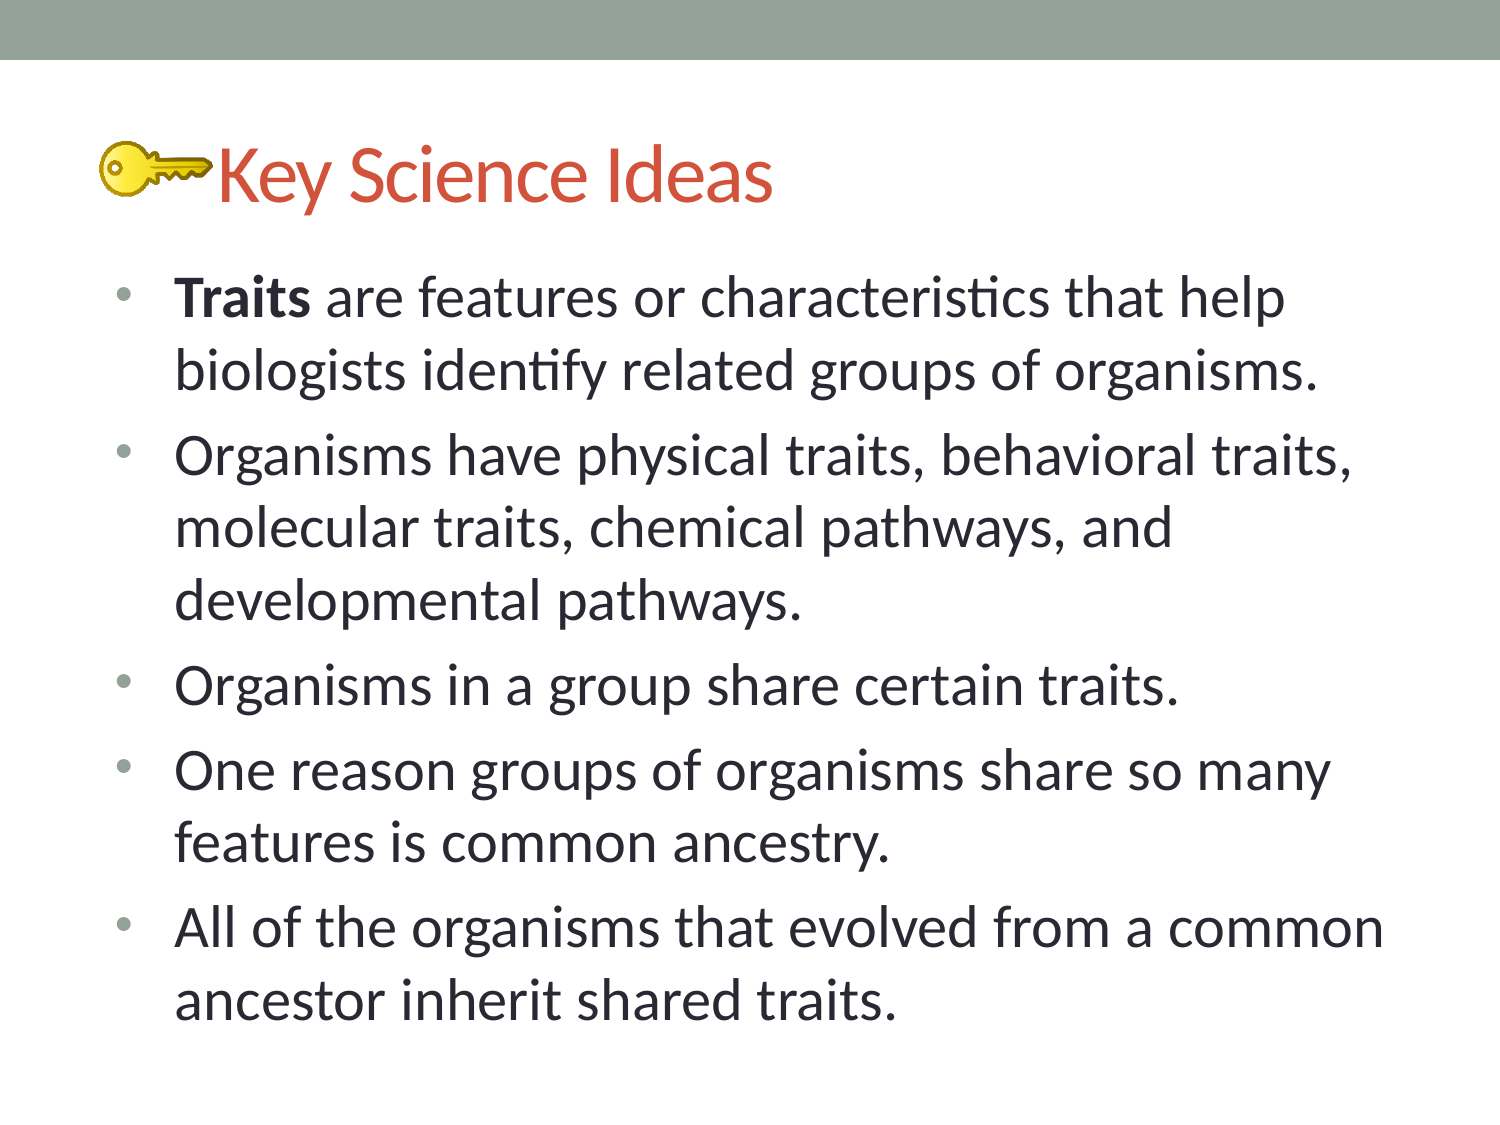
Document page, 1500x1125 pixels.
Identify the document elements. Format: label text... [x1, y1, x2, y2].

list Traits are features or characteristics that help biologists identify related groups of organisms. Organisms have physical traits, behavioral traits, molecular traits, chemical pathways, and developmental pathways. Organisms in a group share certain traits. One reason groups of organisms share so many features is common ancestry. All of the organisms that evolved from a common ancestor inherit shared traits. [99, 249, 1425, 1050]
picture [99, 112, 213, 226]
title Key Science Ideas [75, 87, 1425, 250]
